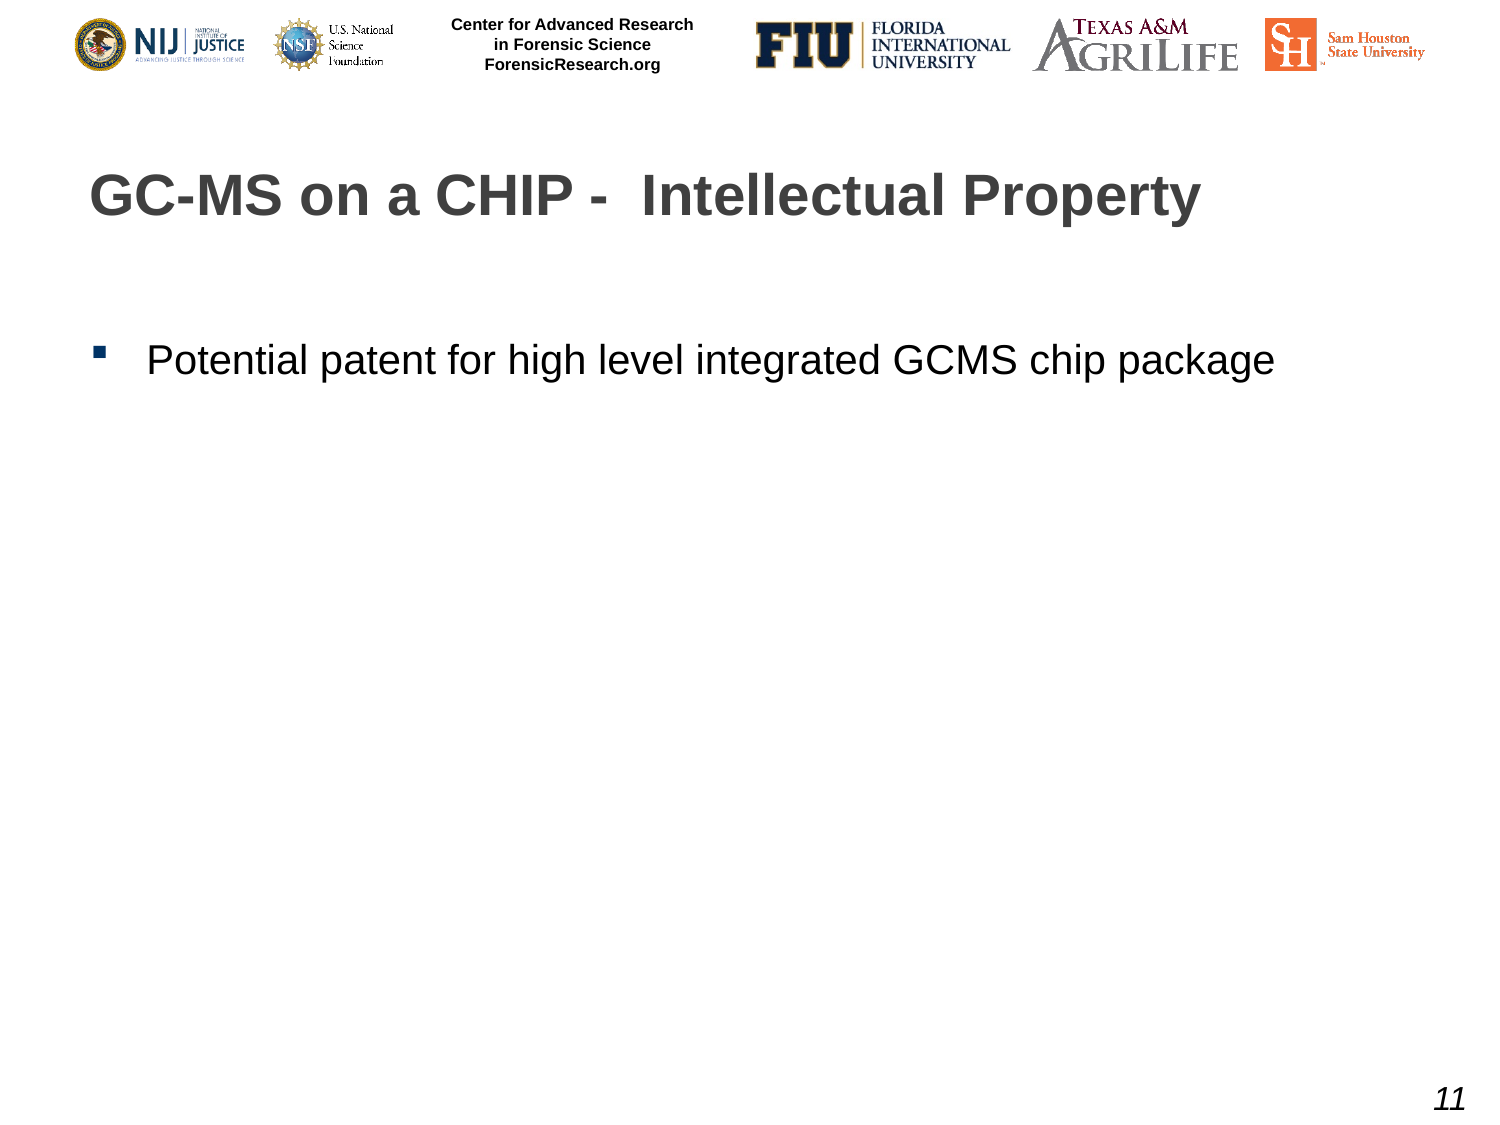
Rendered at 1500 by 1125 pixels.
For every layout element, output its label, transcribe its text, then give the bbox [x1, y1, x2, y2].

picture [1265, 18, 1425, 71]
list Potential patent for high level integrated GCMS chip package [75, 324, 1425, 943]
picture [273, 18, 393, 71]
picture [74, 18, 244, 71]
picture [1032, 18, 1238, 71]
picture [753, 18, 1013, 71]
title GC-MS on a CHIP - Intellectual Property [75, 149, 1388, 240]
